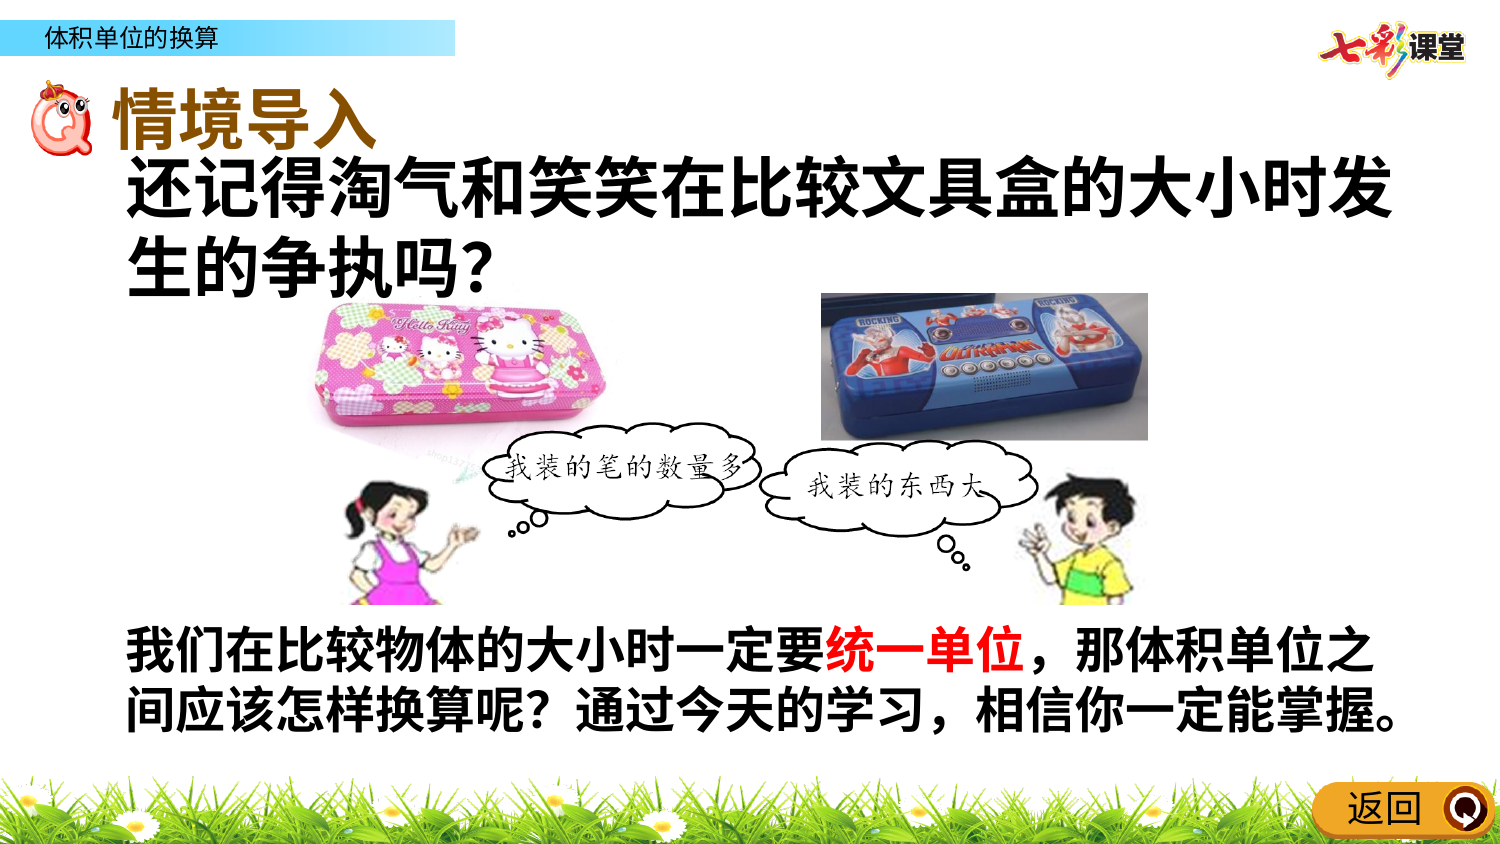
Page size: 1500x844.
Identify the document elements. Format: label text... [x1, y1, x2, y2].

picture [307, 274, 1164, 612]
picture [1316, 20, 1468, 80]
picture [0, 776, 1500, 844]
text_box 还记得淘气和笑笑在比较文具盒的大小时发生的争执吗？ [112, 138, 1447, 313]
text_box 我们在比较物体的大小时一定要统一单位，那体积单位之 间应该怎样换算呢？通过今天的学习，相信你一定能掌握。 [110, 610, 1441, 746]
text_box 情境导入 [100, 72, 404, 164]
picture [31, 80, 92, 156]
